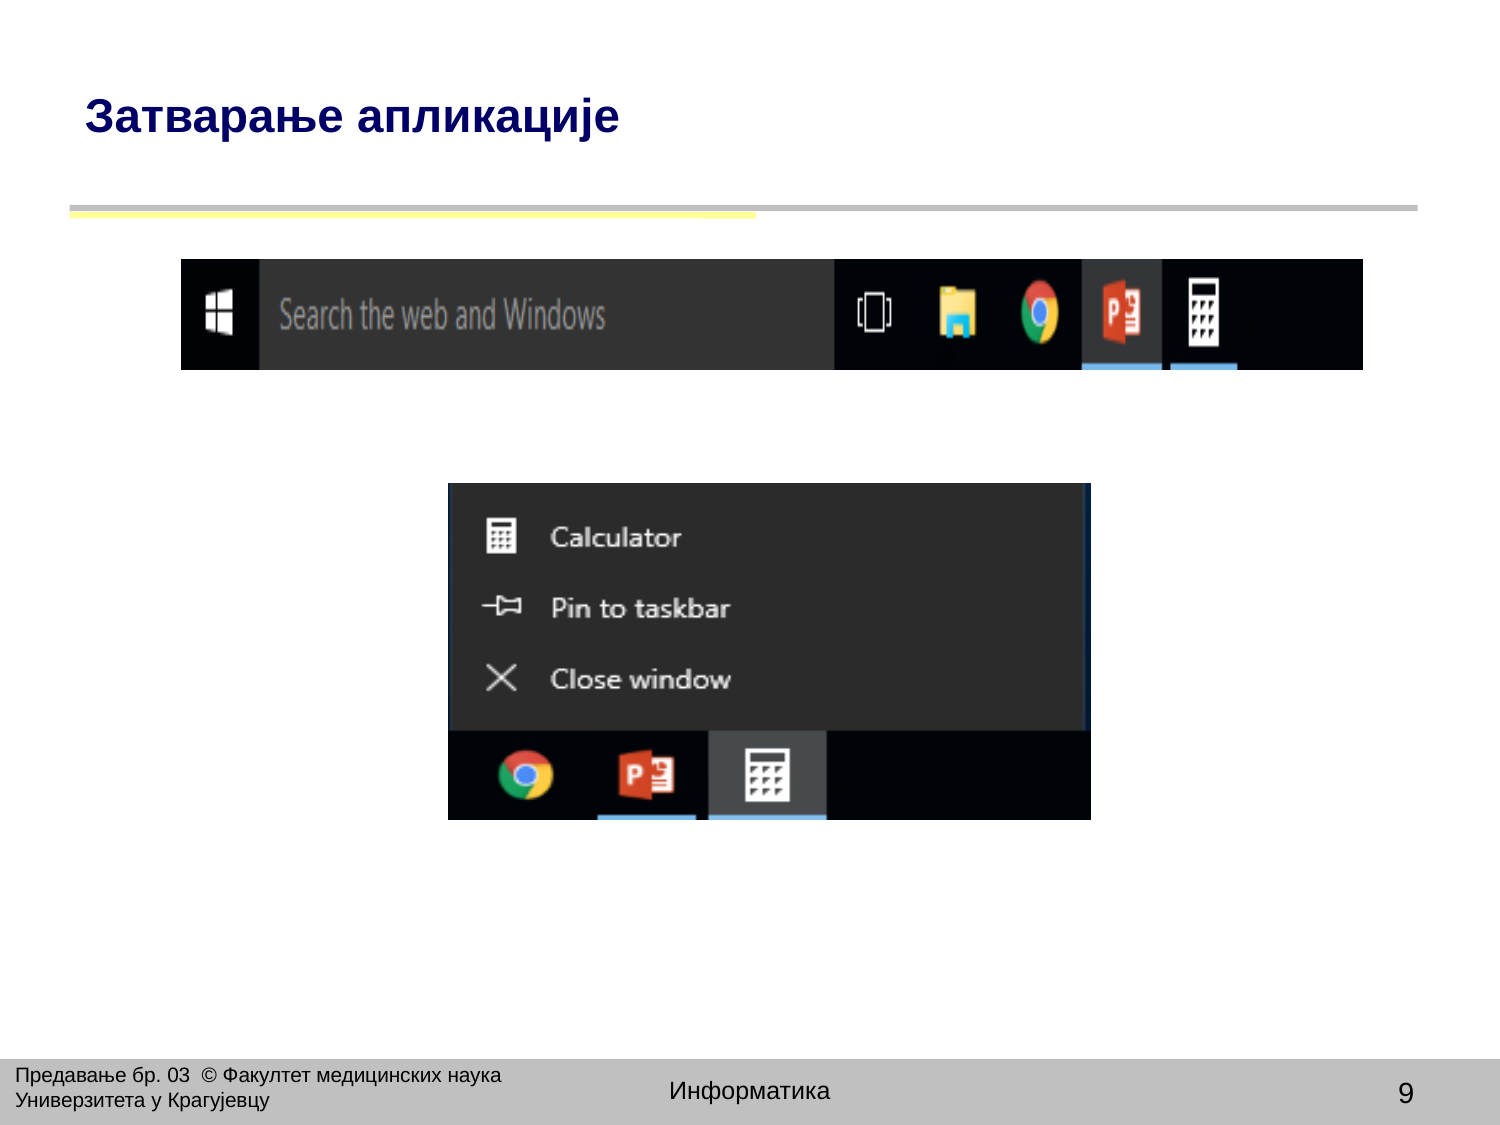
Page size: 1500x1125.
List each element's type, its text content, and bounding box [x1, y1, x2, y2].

slide_number 9 [1079, 1066, 1430, 1125]
picture [181, 259, 1364, 370]
footer Информатика [512, 1066, 988, 1125]
title Затварање апликације [69, 19, 1426, 208]
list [448, 483, 1091, 820]
slide_number Предавање бр. 03 © Факултет медицинских наука Универзитета у Крагујевцу [0, 1053, 614, 1108]
